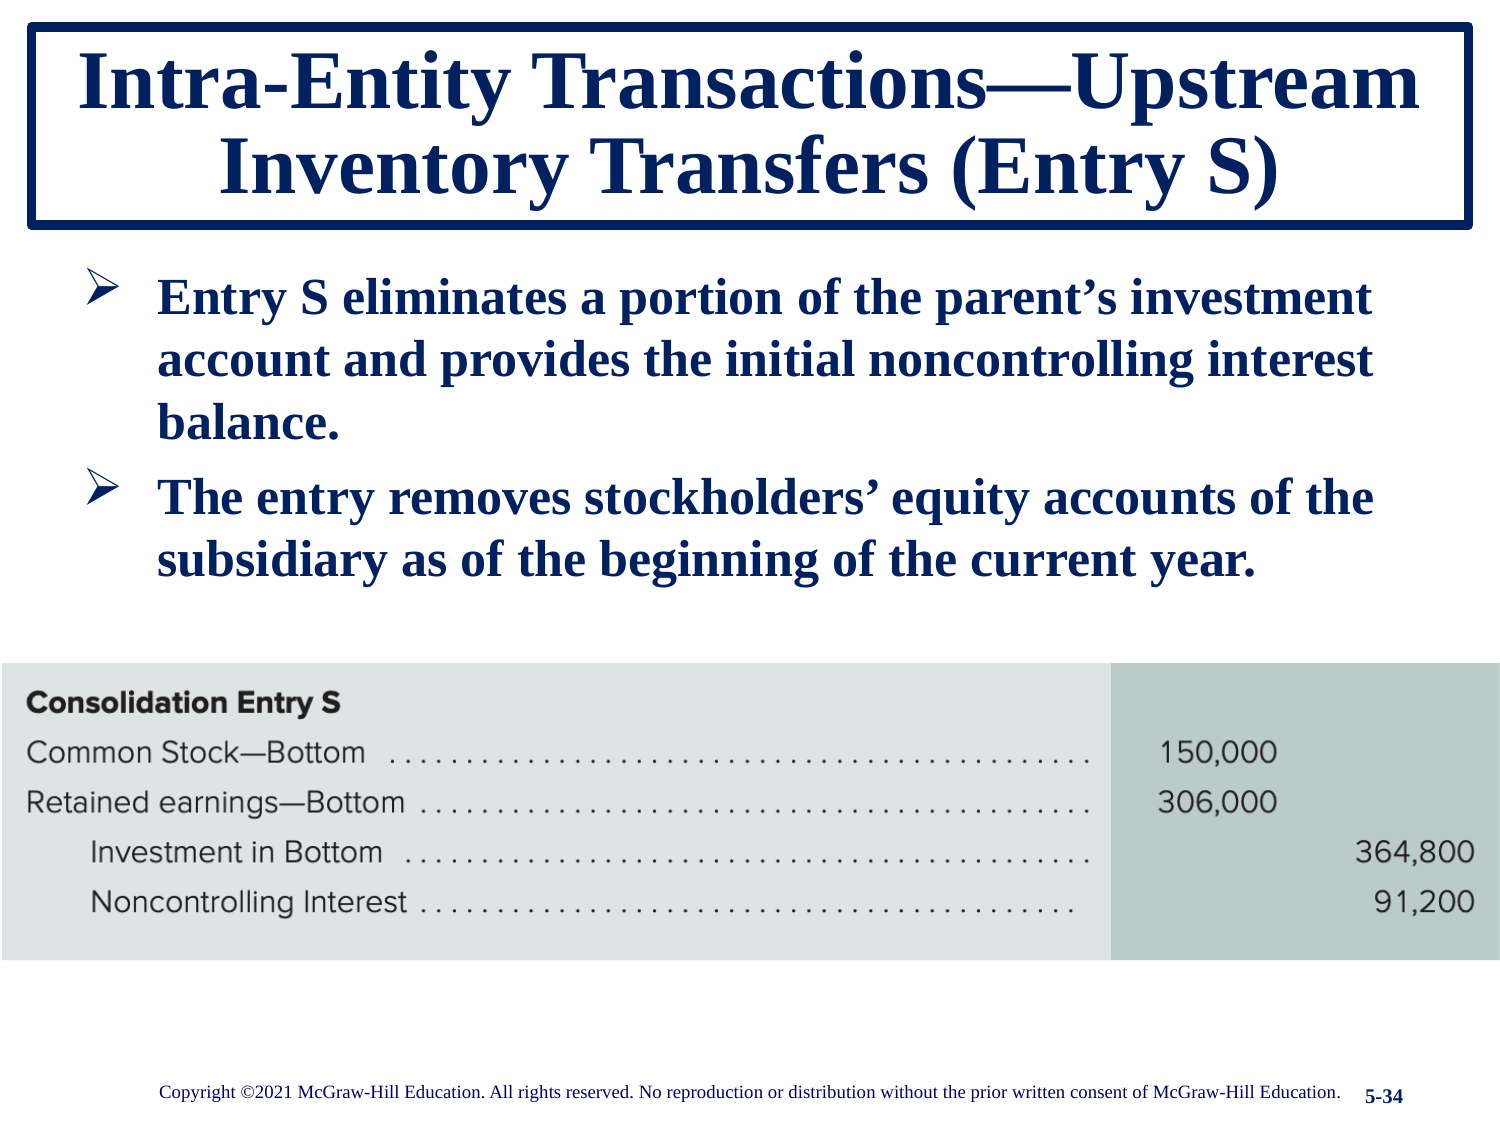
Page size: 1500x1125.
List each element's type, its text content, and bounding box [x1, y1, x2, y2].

slide_number 5-34 [1350, 1074, 1438, 1125]
title Intra-Entity Transactions—Upstream Inventory Transfers (Entry S) [27, 22, 1473, 230]
text_box Entry S eliminates a portion of the parent’s investment account and provides the initial noncontrolling interest balance. The entry removes stockholders’ equity accounts of the subsidiary as of the beginning of the current year. [67, 254, 1433, 595]
picture [0, 662, 1500, 962]
text_box Copyright ©2021 McGraw-Hill Education. All rights reserved. No reproduction or distribution without the prior written consent of McGraw-Hill Education. [76, 1072, 1424, 1110]
